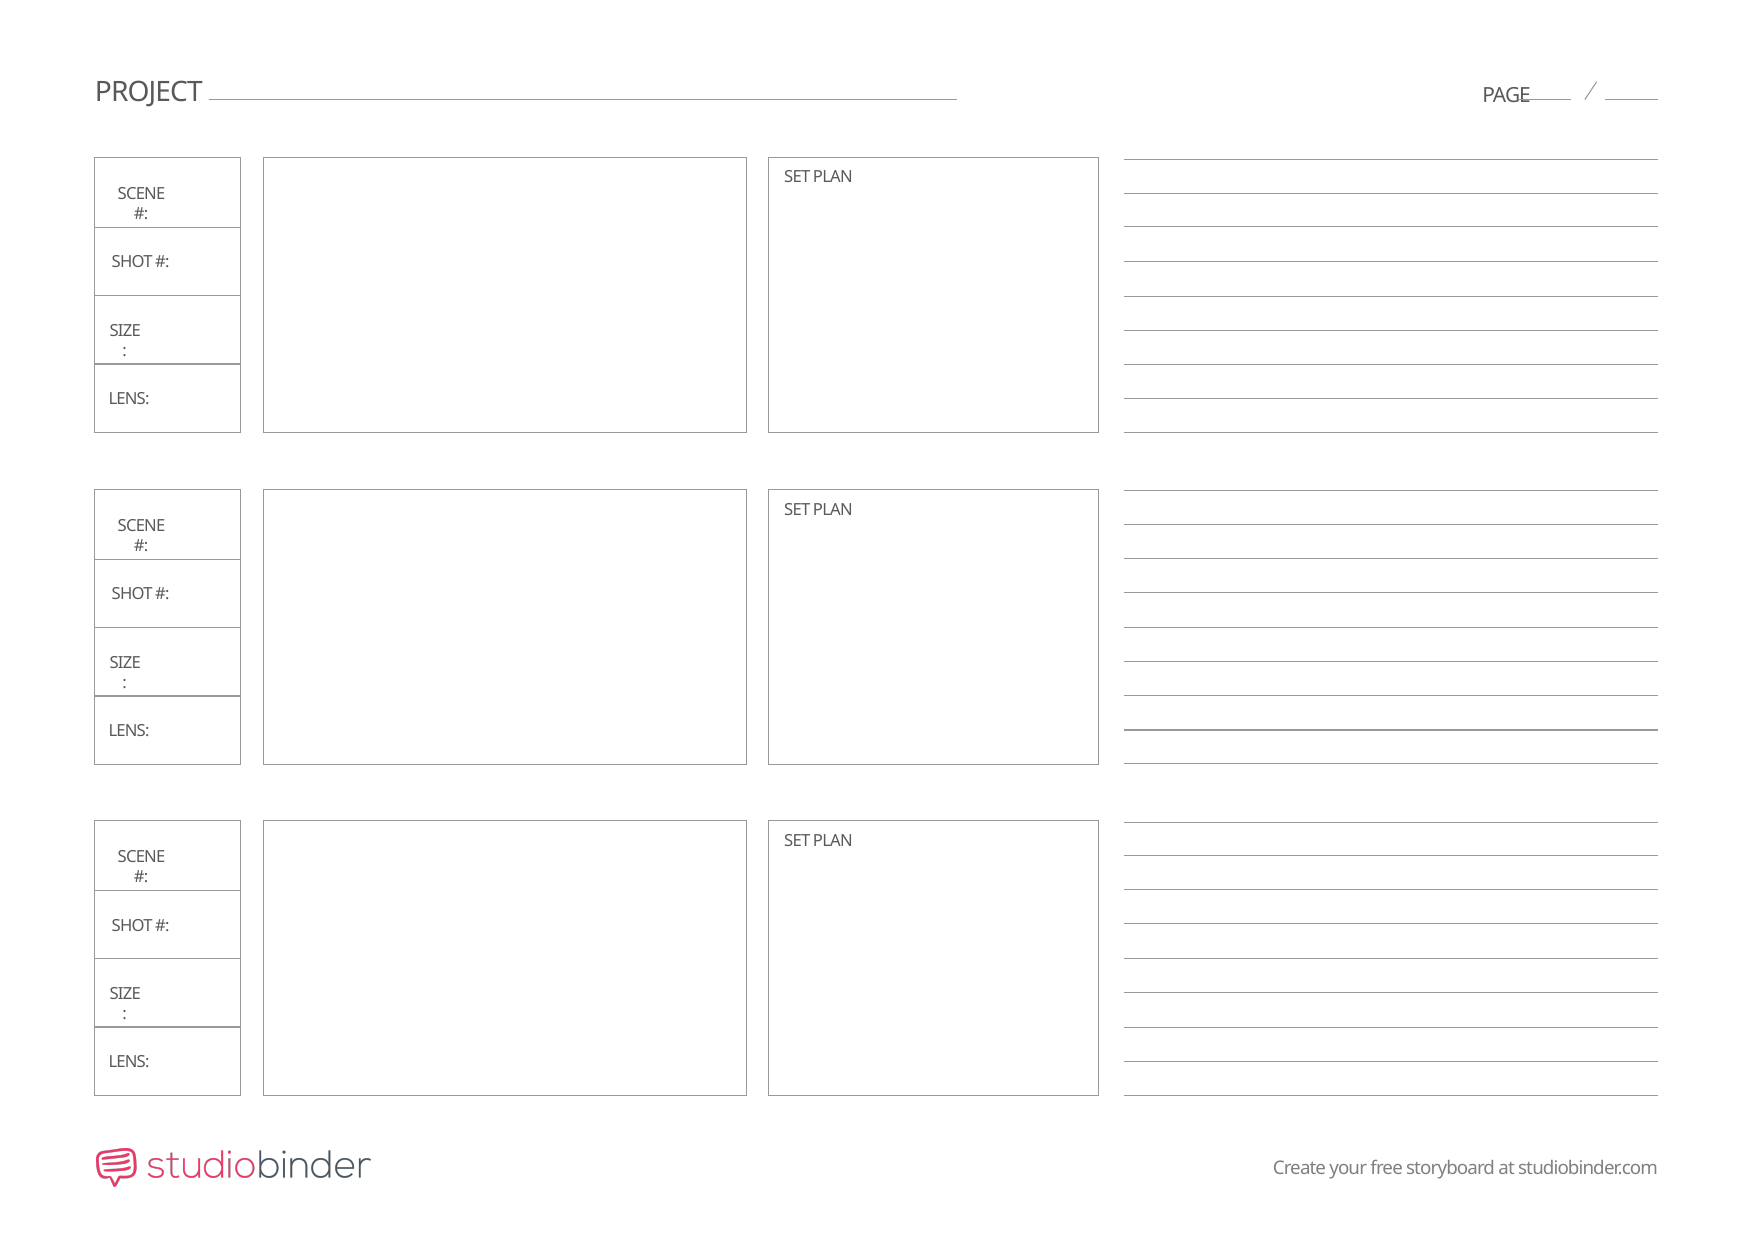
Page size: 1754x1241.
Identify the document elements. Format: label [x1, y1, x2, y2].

text_box [95, 1148, 1673, 1187]
text_box [79, 66, 1658, 117]
text_box [93, 820, 1658, 1096]
text_box [93, 157, 1658, 433]
text_box [93, 489, 1658, 765]
